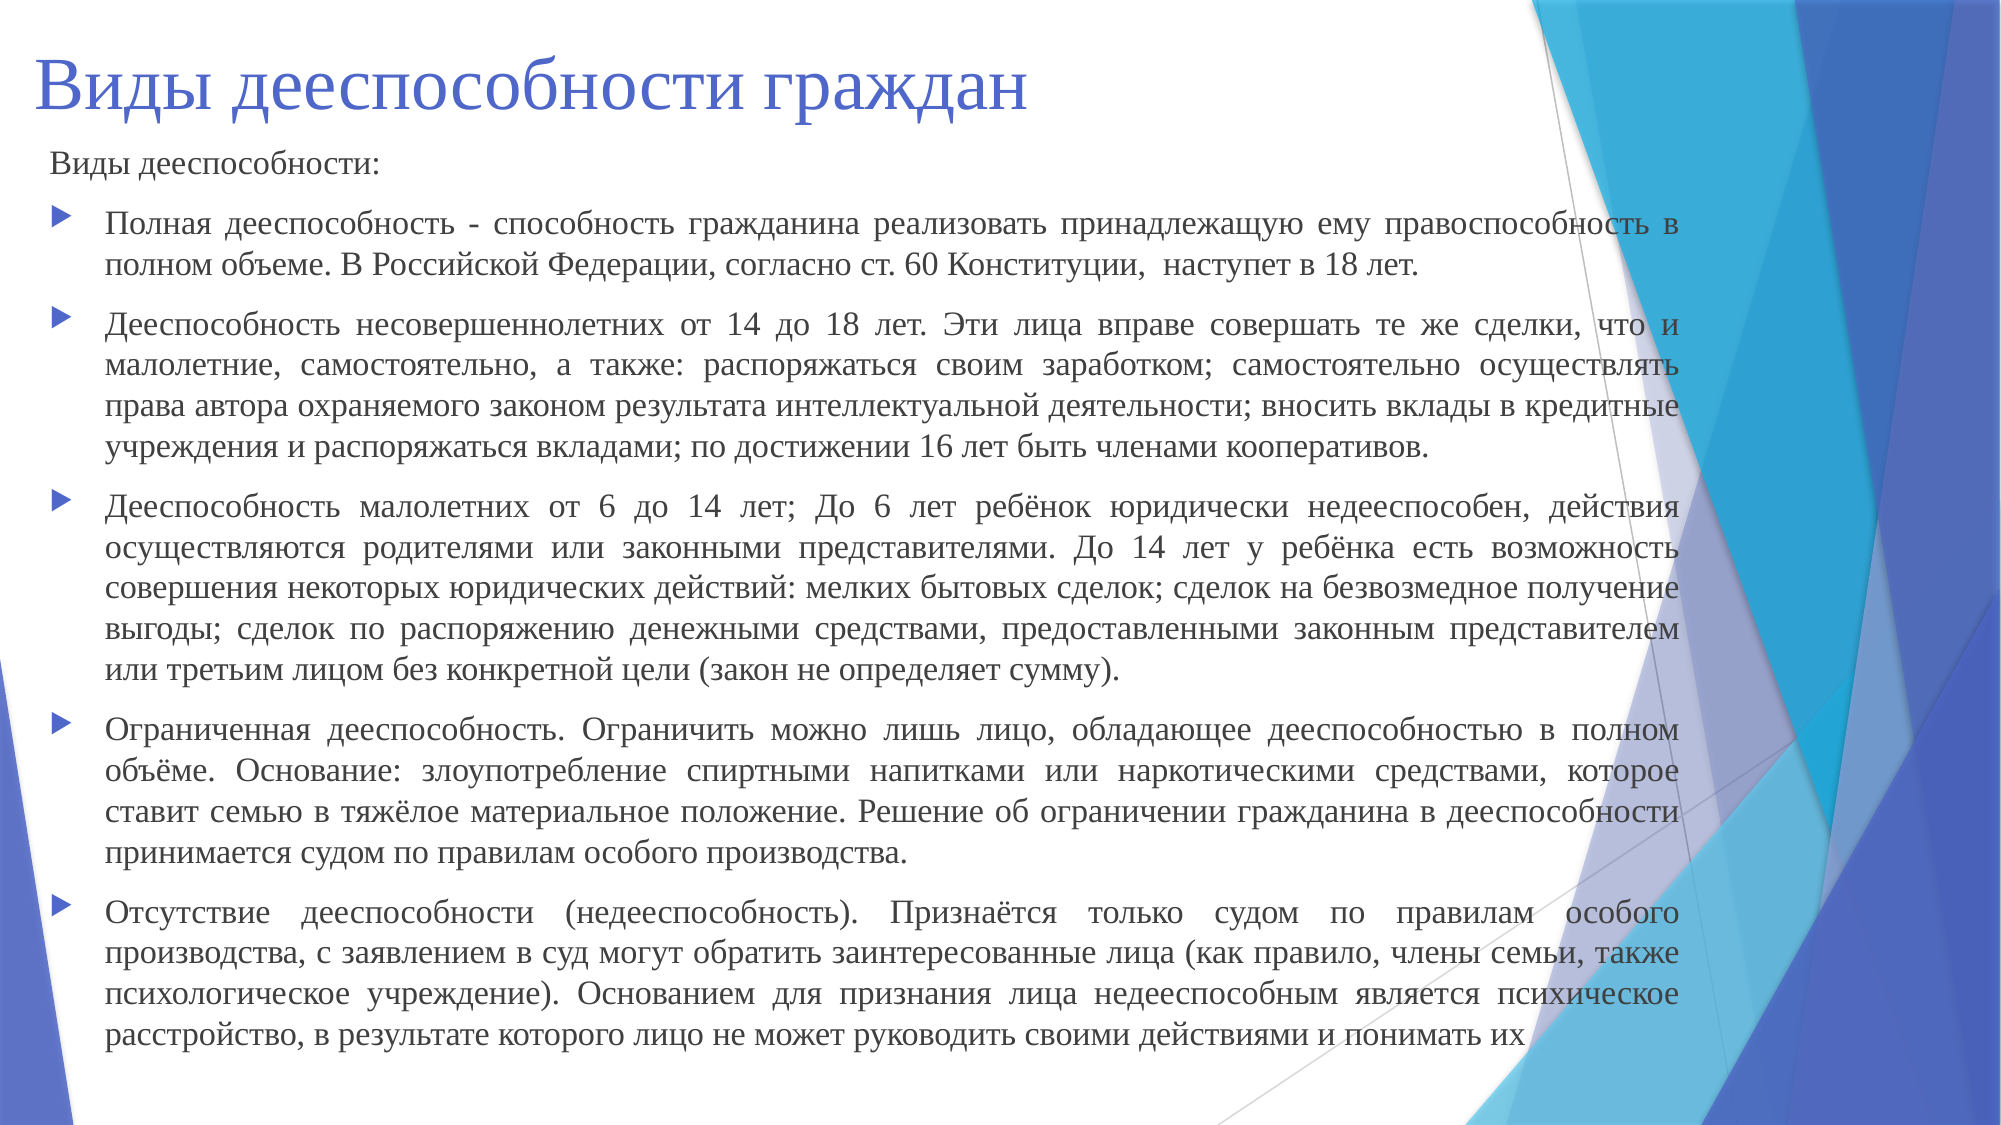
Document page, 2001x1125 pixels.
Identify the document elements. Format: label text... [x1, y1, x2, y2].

list Виды дееспособности: Полная дееспособность - способность гражданина реализовать принадлежащую ему правоспособность в полном объеме. В Российской Федерации, cогласно ст. 60 Конституции, наступет в 18 лет. Дееспособность несовершеннолетних от 14 до 18 лет. Эти лица вправе совершать те же сделки, что и малолетние, самостоятельно, а также: распоряжаться своим заработком; самостоятельно осуществлять права автора охраняемого законом результата интеллектуальной деятельности; вносить вклады в кредитные учреждения и распоряжаться вкладами; по достижении 16 лет быть членами кооперативов. Дееспособность малолетних от 6 до 14 лет; До 6 лет ребёнок юридически недееспособен, действия осуществляются родителями или законными представителями. До 14 лет у ребёнка есть возможность совершения некоторых юридических действий: мелких бытовых сделок; сделок на безвозмедное получение выгоды; сделок по распоряжению денежными средствами, предоставленными законным представителем или третьим лицом без конкретной цели (закон не определяет сумму). Ограниченная дееспособность. Ограничить можно лишь лицо, обладающее дееспособностью в полном объёме. Основание: злоупотребление спиртными напитками или наркотическими средствами, которое ставит семью в тяжёлое материальное положение. Решение об ограничении гражданина в дееспособности принимается судом по правилам особого производства. Отсутствие дееспособности (недееспособность). Признаётся только судом по правилам особого производства, с заявлением в суд могут обратить заинтересованные лица (как правило, члены семьи, также психологическое учреждение). Основанием для признания лица недееспособным является психическое расстройство, в результате которого лицо не может руководить своими действиями и понимать их [34, 132, 1695, 1095]
title Виды дееспособности граждан [0, 27, 1522, 317]
